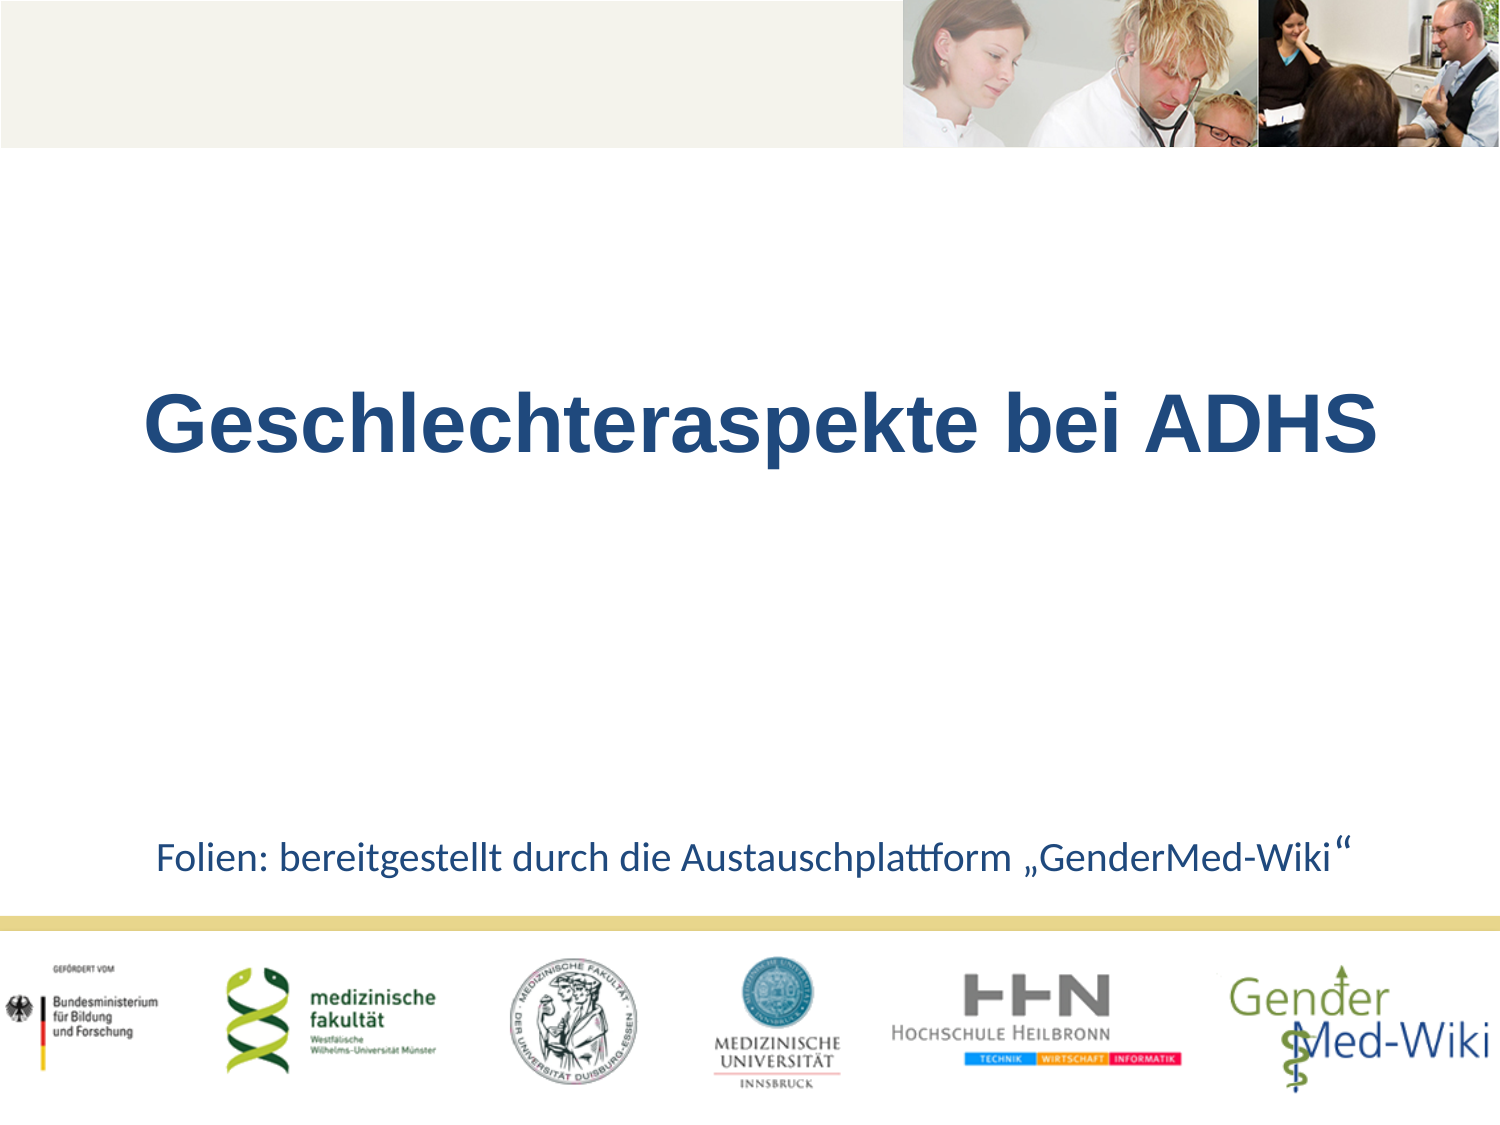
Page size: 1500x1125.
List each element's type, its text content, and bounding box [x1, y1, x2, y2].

title Geschlechteraspekte bei ADHS [123, 361, 1399, 603]
picture [903, 0, 1500, 149]
picture [5, 956, 1489, 1094]
